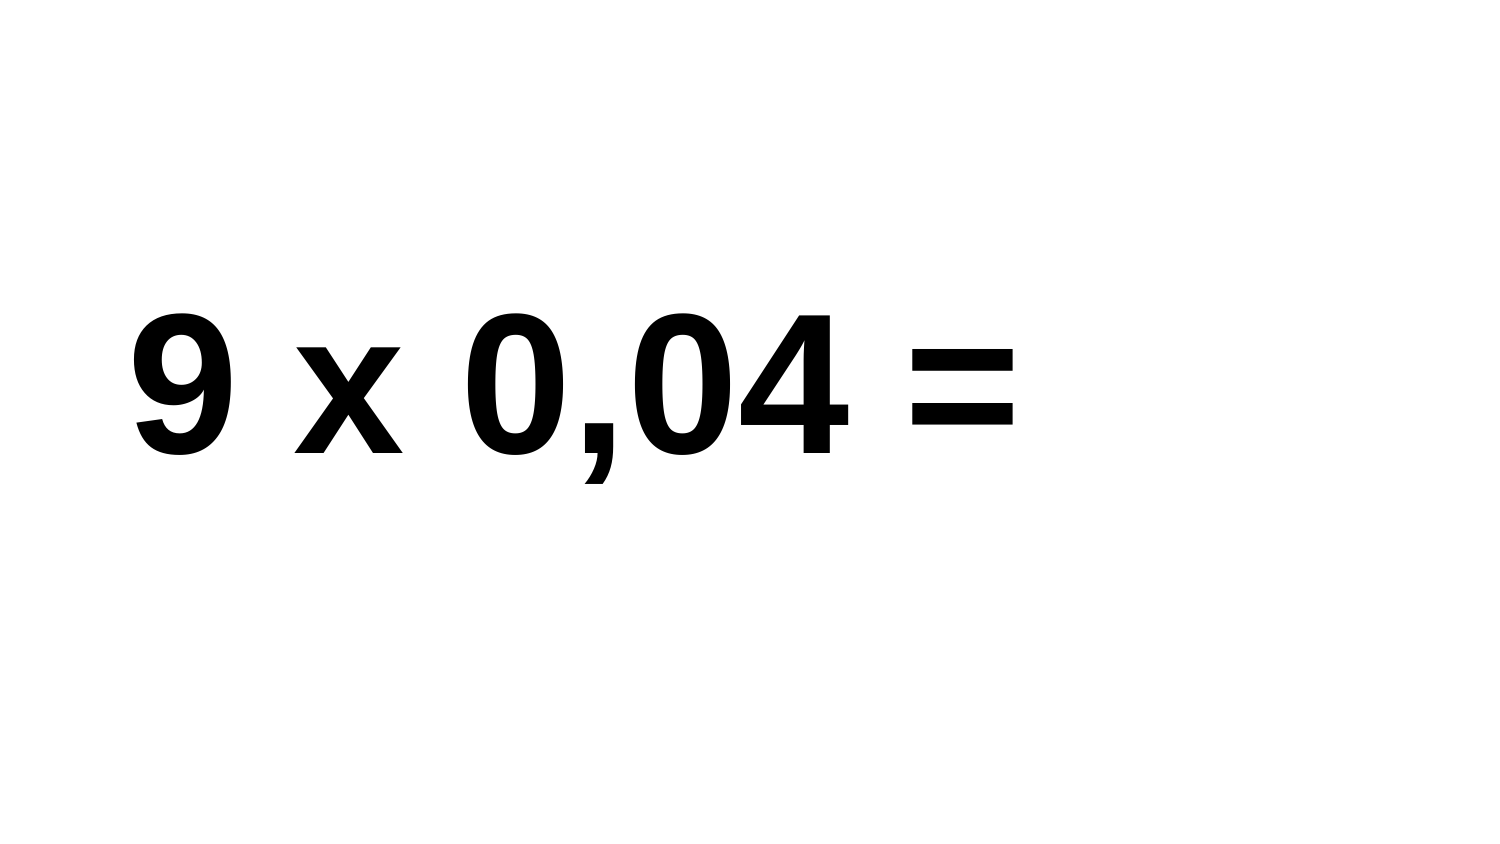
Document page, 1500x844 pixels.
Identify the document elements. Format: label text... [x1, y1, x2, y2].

text_box 9 x 0,04 = [112, 318, 1388, 509]
